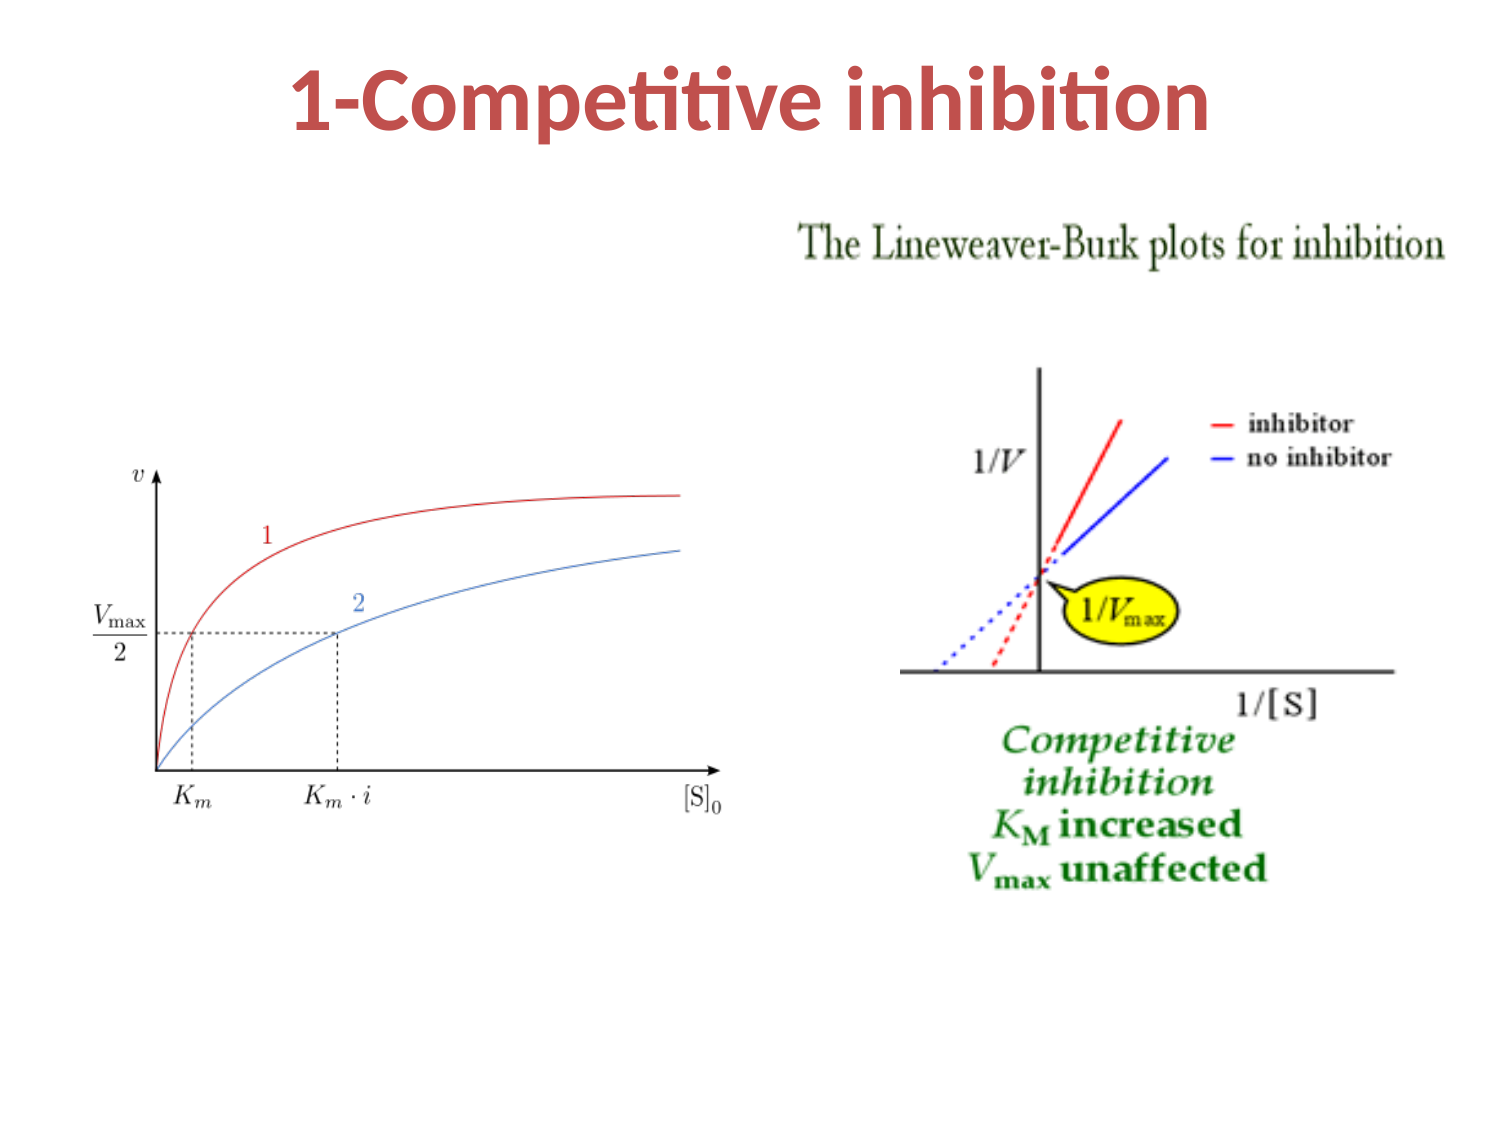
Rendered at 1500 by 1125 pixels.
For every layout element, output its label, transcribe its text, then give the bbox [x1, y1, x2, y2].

title 1-Competitive inhibition [75, 0, 1425, 188]
picture [787, 212, 1463, 301]
picture [899, 337, 1432, 901]
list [74, 449, 738, 838]
